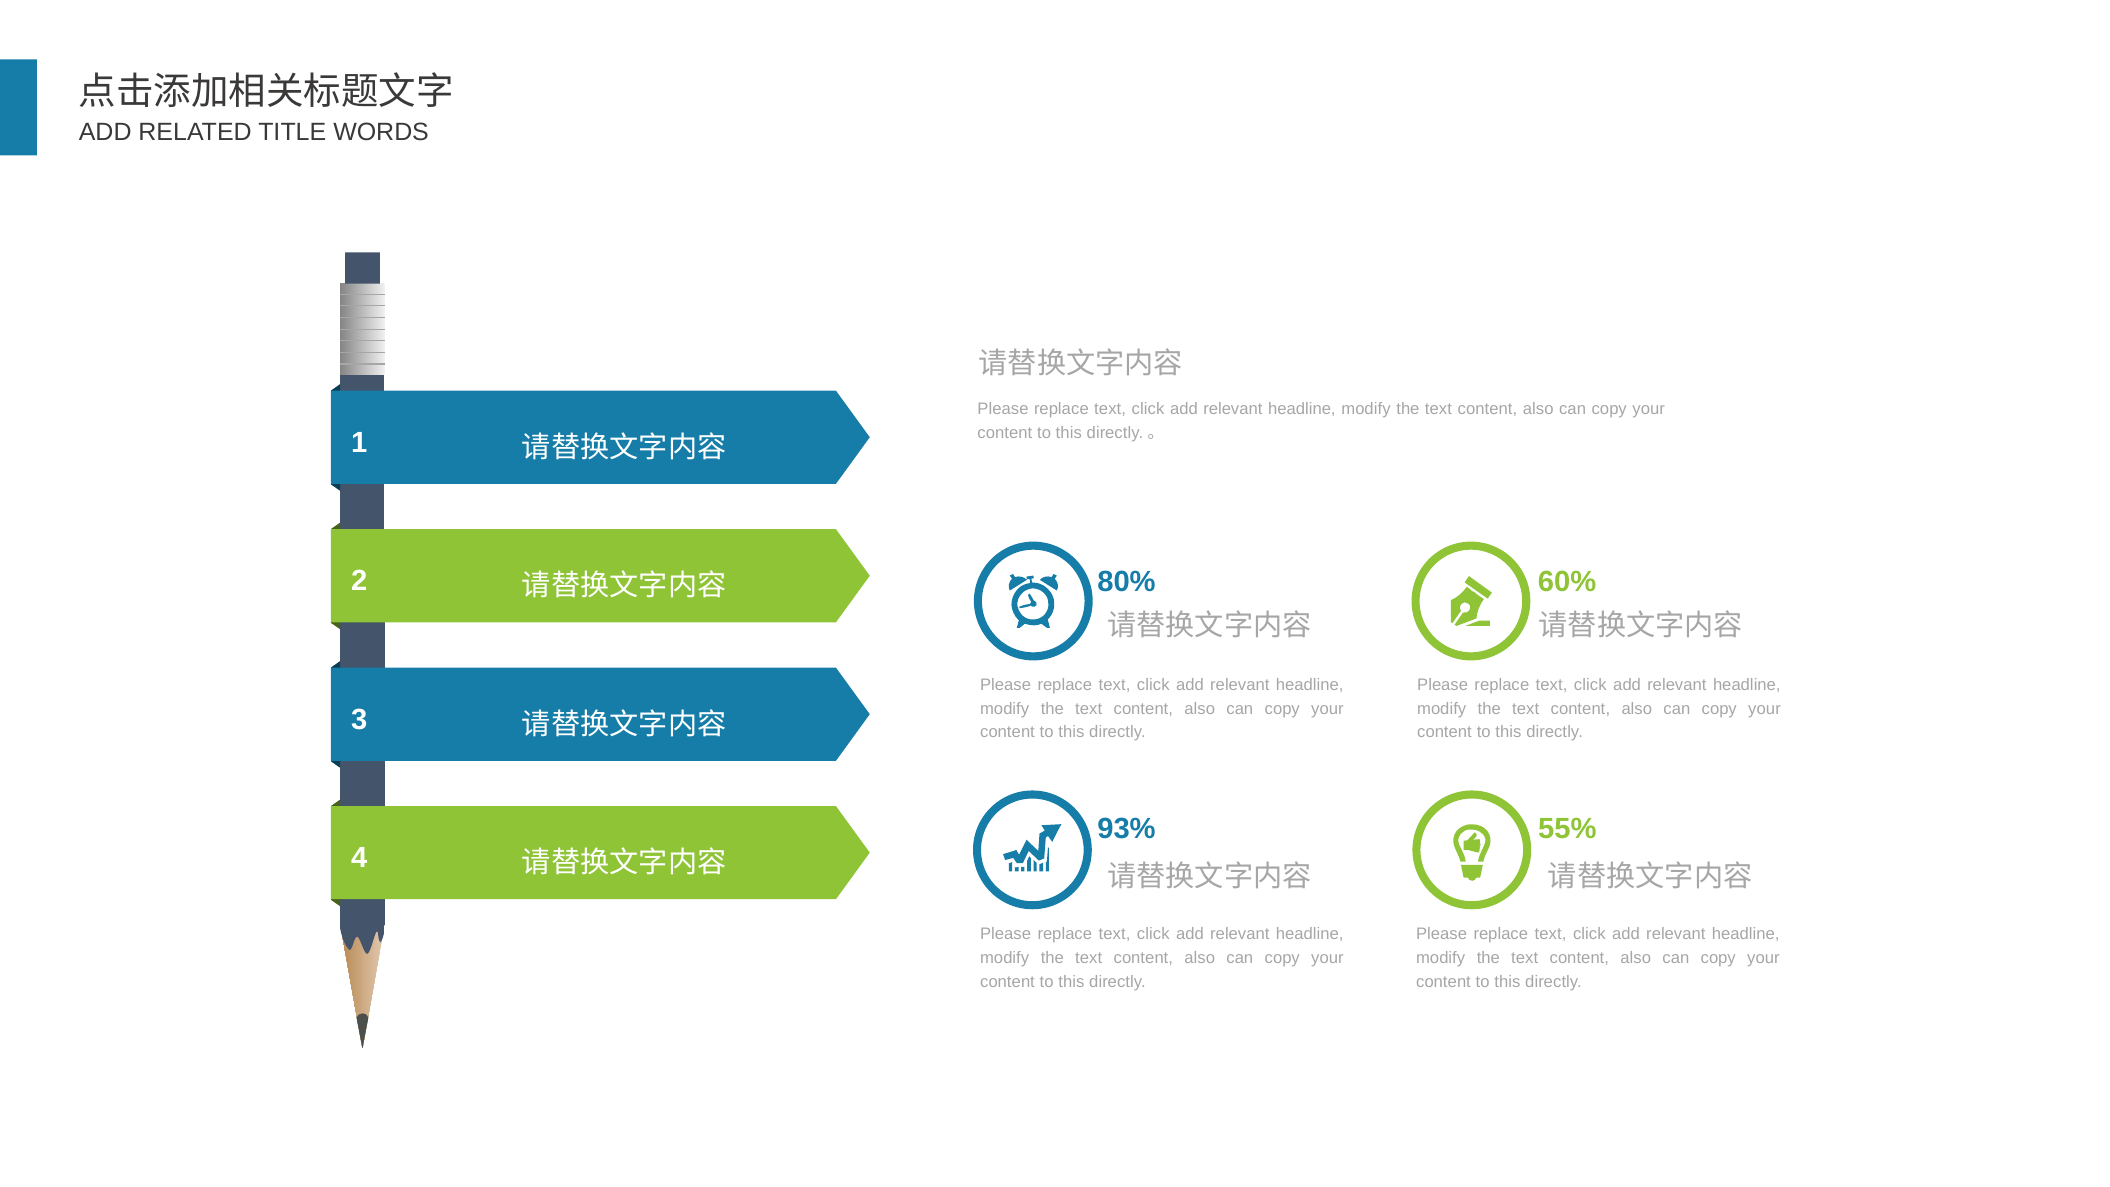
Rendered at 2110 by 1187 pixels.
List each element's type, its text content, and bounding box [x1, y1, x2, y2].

text_box [1045, 847, 1049, 872]
text_box 93% [1082, 795, 1171, 853]
text_box [1453, 824, 1491, 862]
text_box [971, 789, 1092, 911]
text_box [1003, 824, 1062, 864]
text_box Please replace text, click add relevant headline, modify the text content, also can copy your content to this directly. [1401, 912, 1795, 999]
text_box 请替换文字内容 [1533, 842, 1768, 900]
text_box 55% [1523, 795, 1612, 853]
text_box 请替换文字内容 [1523, 592, 1759, 649]
text_box Please replace text, click add relevant headline, modify the text content, also can copy your content to this directly.。 [962, 386, 1681, 449]
text_box [972, 540, 1092, 662]
text_box [1027, 856, 1031, 872]
text_box [1450, 576, 1492, 626]
text_box [1039, 862, 1044, 872]
text_box 80% [1082, 547, 1171, 605]
text_box Please replace text, click add relevant headline, modify the text content, also can copy your content to this directly. [965, 912, 1359, 999]
text_box [1039, 573, 1058, 591]
text_box [1411, 789, 1533, 911]
text_box [1033, 860, 1037, 872]
text_box [1460, 864, 1483, 881]
text_box 请替换文字内容 [1092, 842, 1328, 900]
text_box 点击添加相关标题文字 [62, 59, 470, 121]
text_box [1410, 540, 1523, 662]
text_box Please replace text, click add relevant headline, modify the text content, also can copy your content to this directly. [965, 662, 1359, 749]
text_box ADD RELATED TITLE WORDS [62, 107, 446, 154]
text_box [1008, 862, 1013, 872]
text_box Please replace text, click add relevant headline, modify the text content, also can copy your content to this directly. [1402, 662, 1796, 749]
text_box 60% [1523, 547, 1612, 605]
text_box [1008, 573, 1055, 628]
text_box 请替换文字内容 [963, 330, 1199, 386]
text_box 请替换文字内容 [1092, 592, 1328, 649]
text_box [330, 252, 870, 1049]
